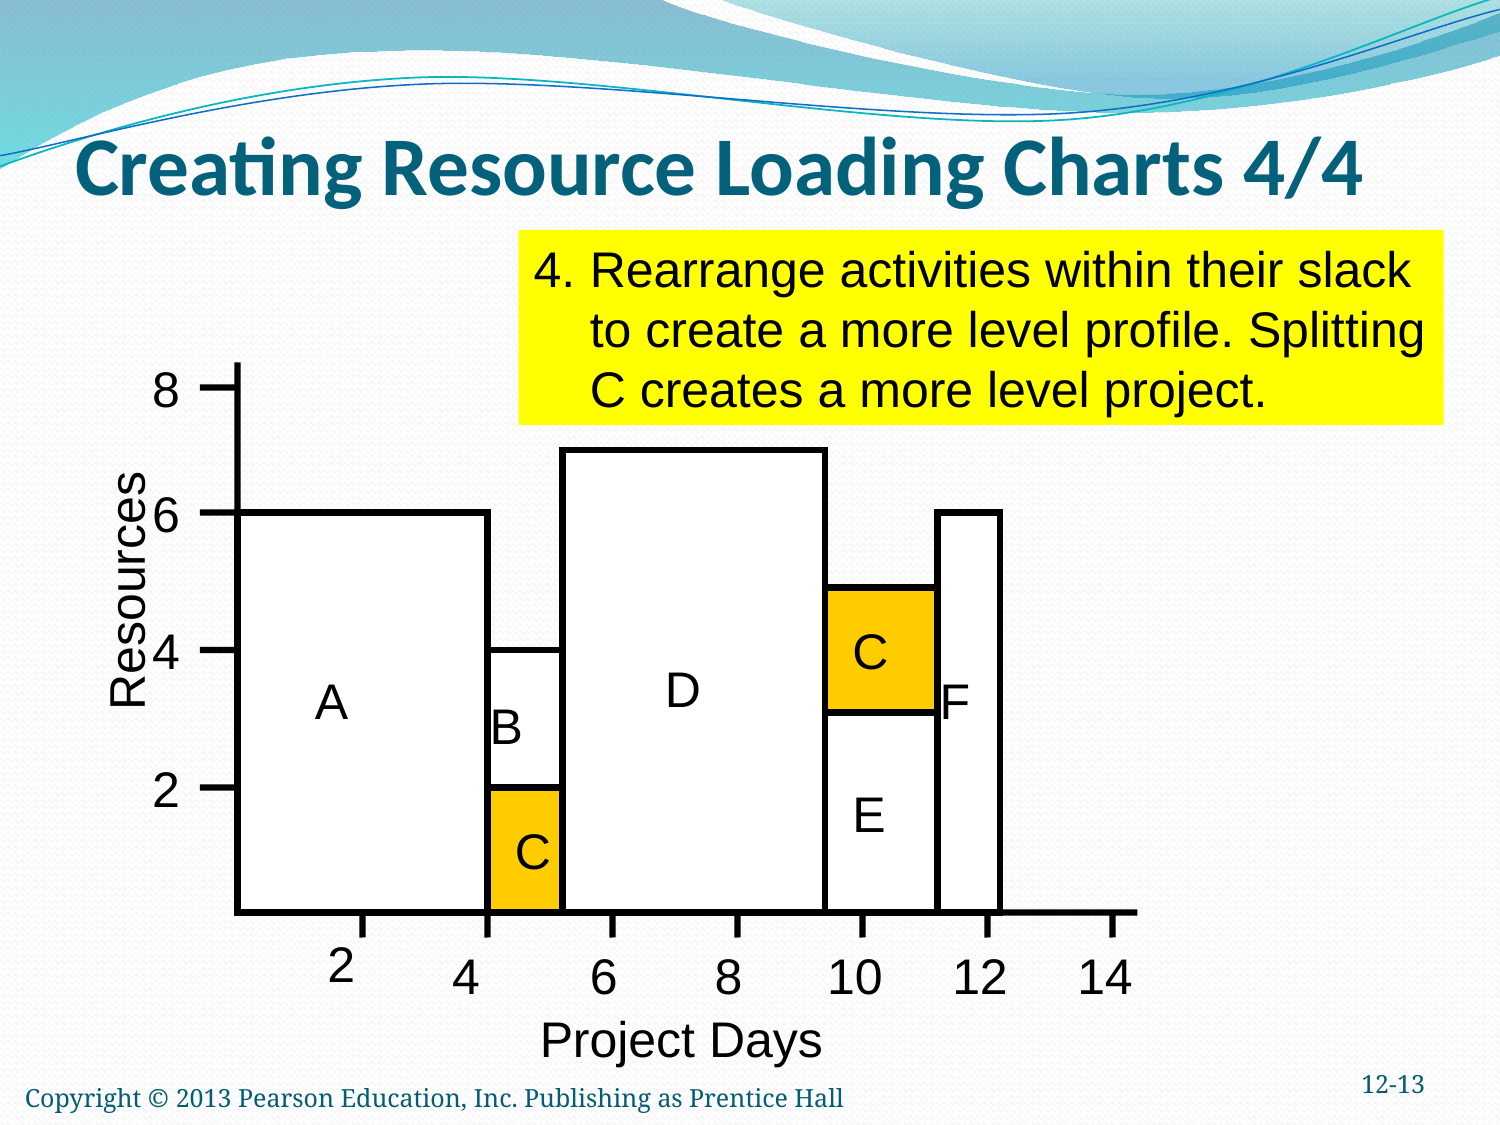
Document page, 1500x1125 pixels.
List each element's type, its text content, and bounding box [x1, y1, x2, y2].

title Creating Resource Loading Charts 4/4 [74, 24, 1426, 213]
text_box Rearrange activities within their slack to create a more level profile. Splitting C creates a more level project. [518, 230, 1444, 425]
slide_number 12-13 [1299, 1042, 1425, 1103]
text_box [87, 349, 1151, 1076]
